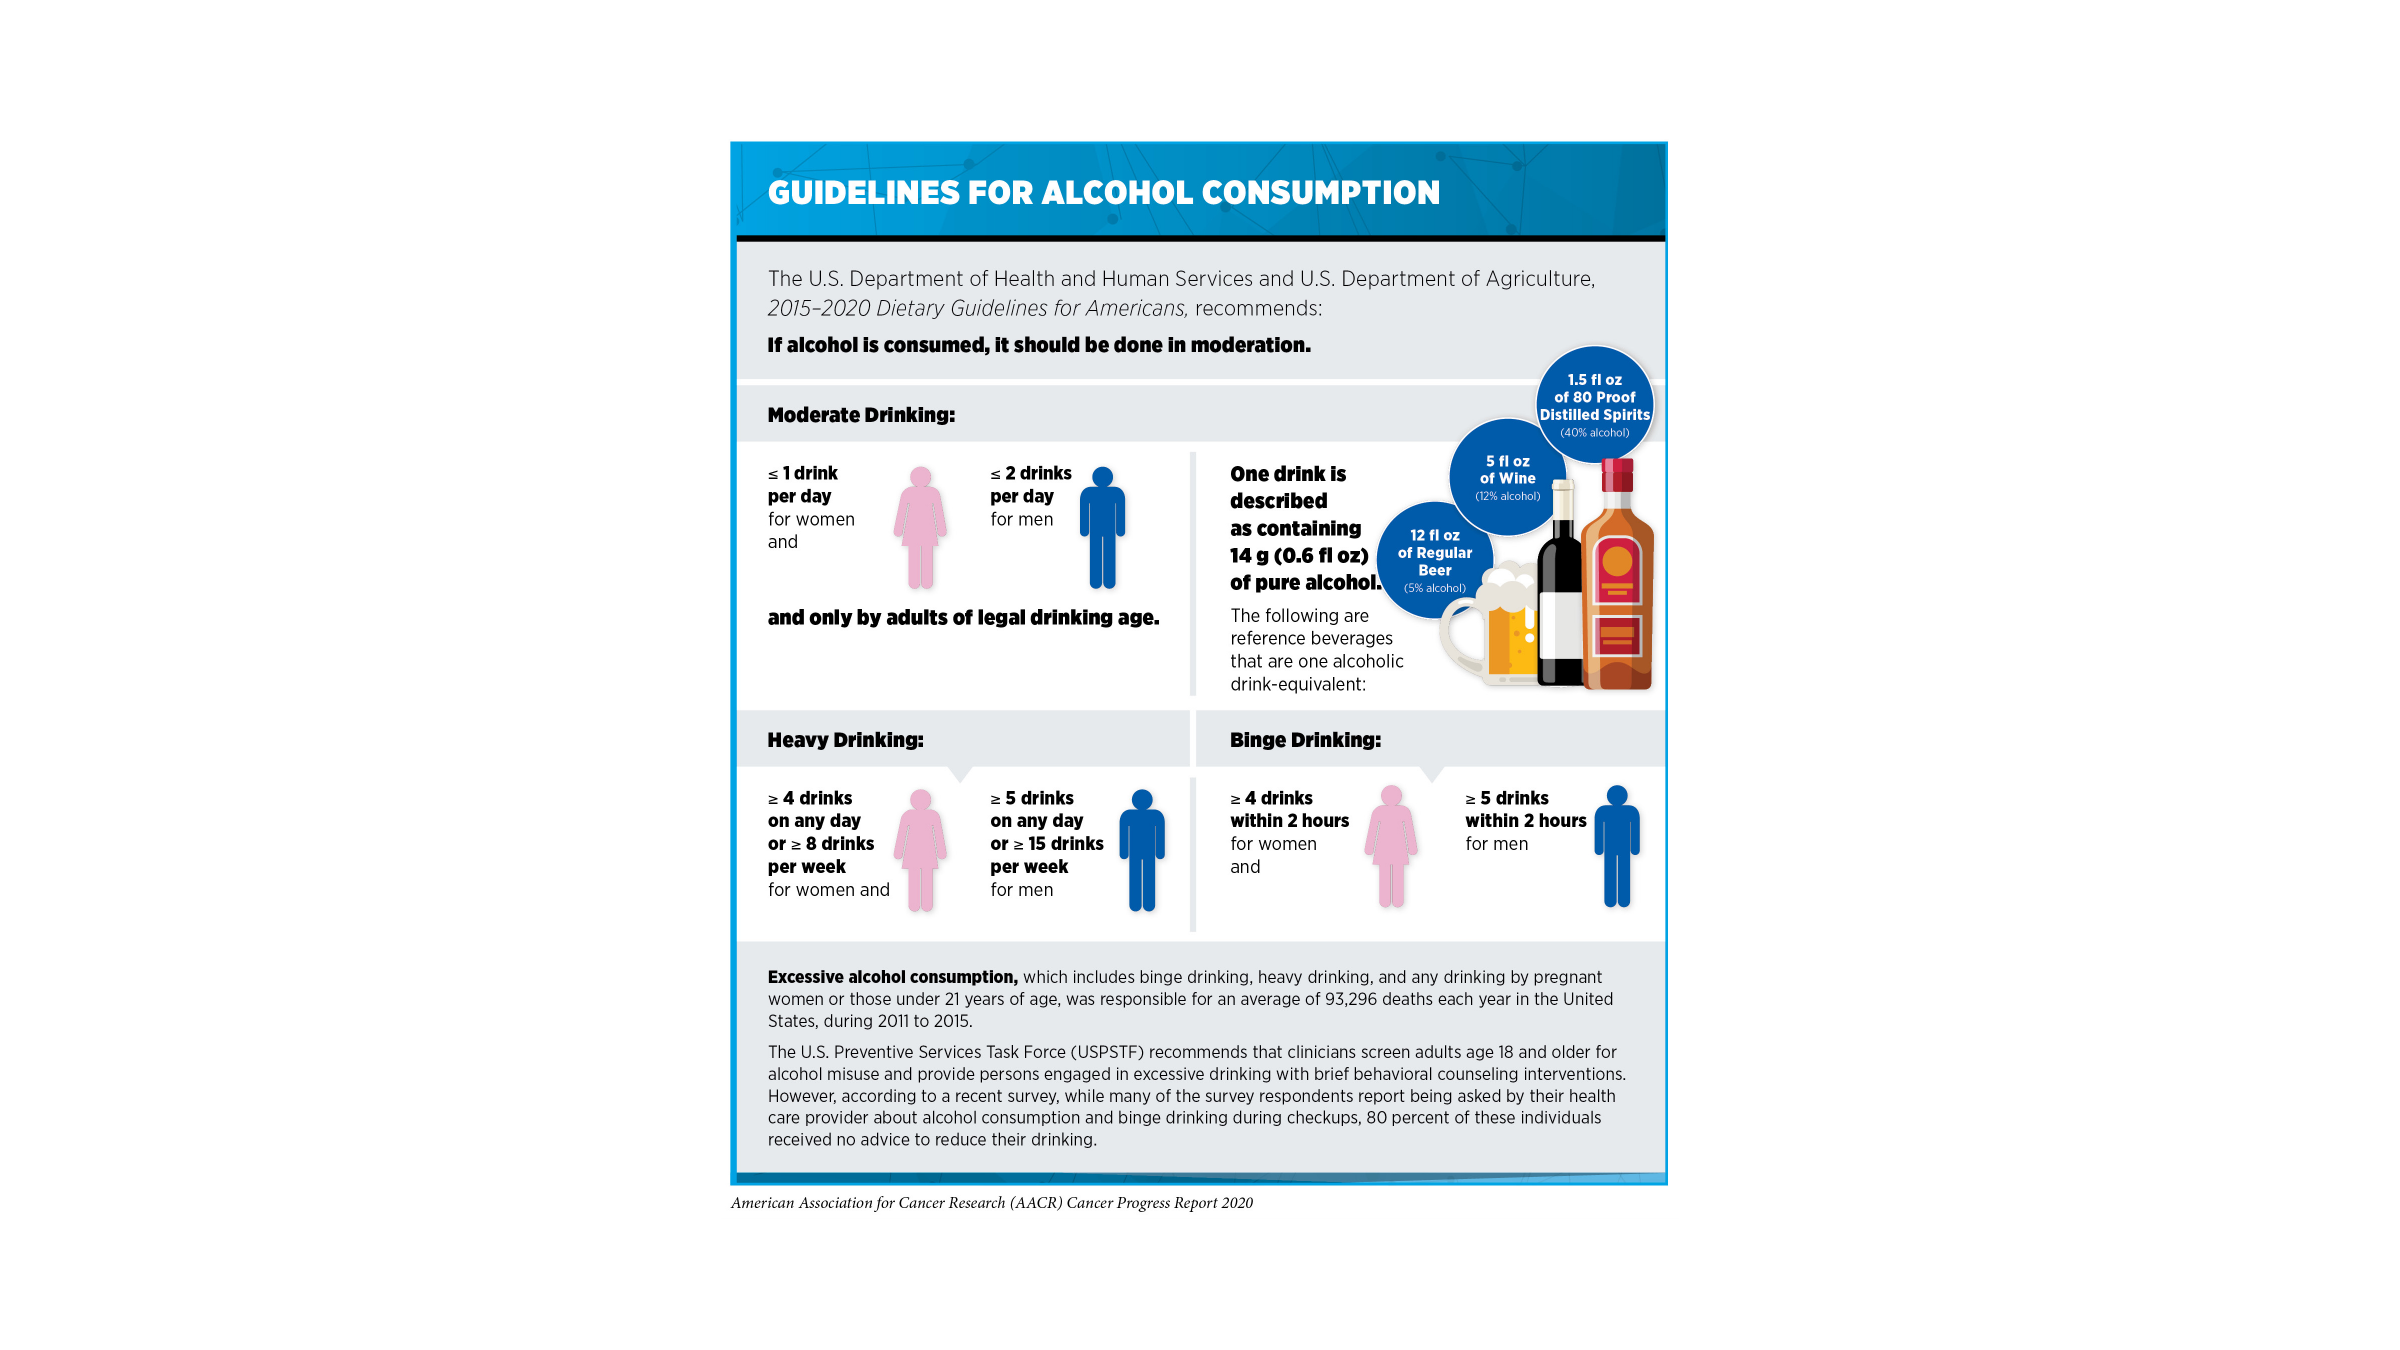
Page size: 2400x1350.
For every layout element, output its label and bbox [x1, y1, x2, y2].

picture [721, 131, 1679, 1219]
